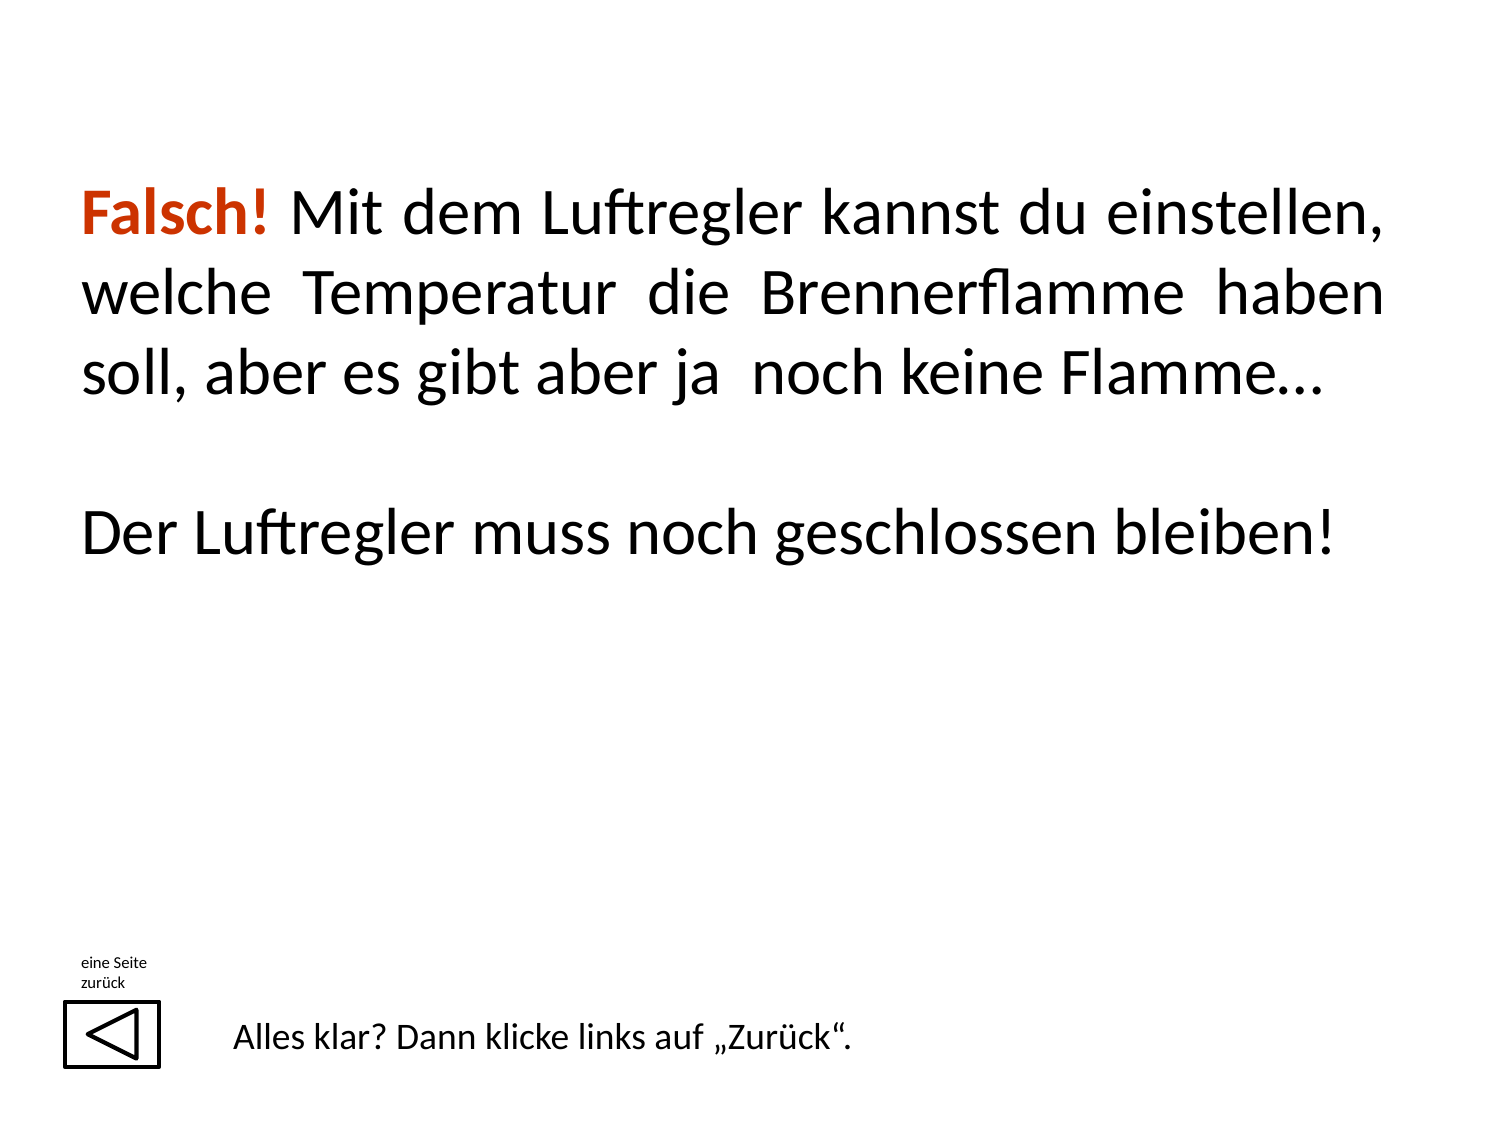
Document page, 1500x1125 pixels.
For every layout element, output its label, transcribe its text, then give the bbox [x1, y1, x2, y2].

text_box Alles klar? Dann klicke links auf „Zurück“. [218, 1004, 1282, 1065]
text_box [63, 1000, 161, 1069]
text_box Falsch! Mit dem Luftregler kannst du einstellen, welche Temperatur die Brennerflamme haben soll, aber es gibt aber ja noch keine Flamme… Der Luftregler muss noch geschlossen bleiben! [66, 160, 1402, 576]
text_box eine Seite zurück [66, 945, 183, 1000]
